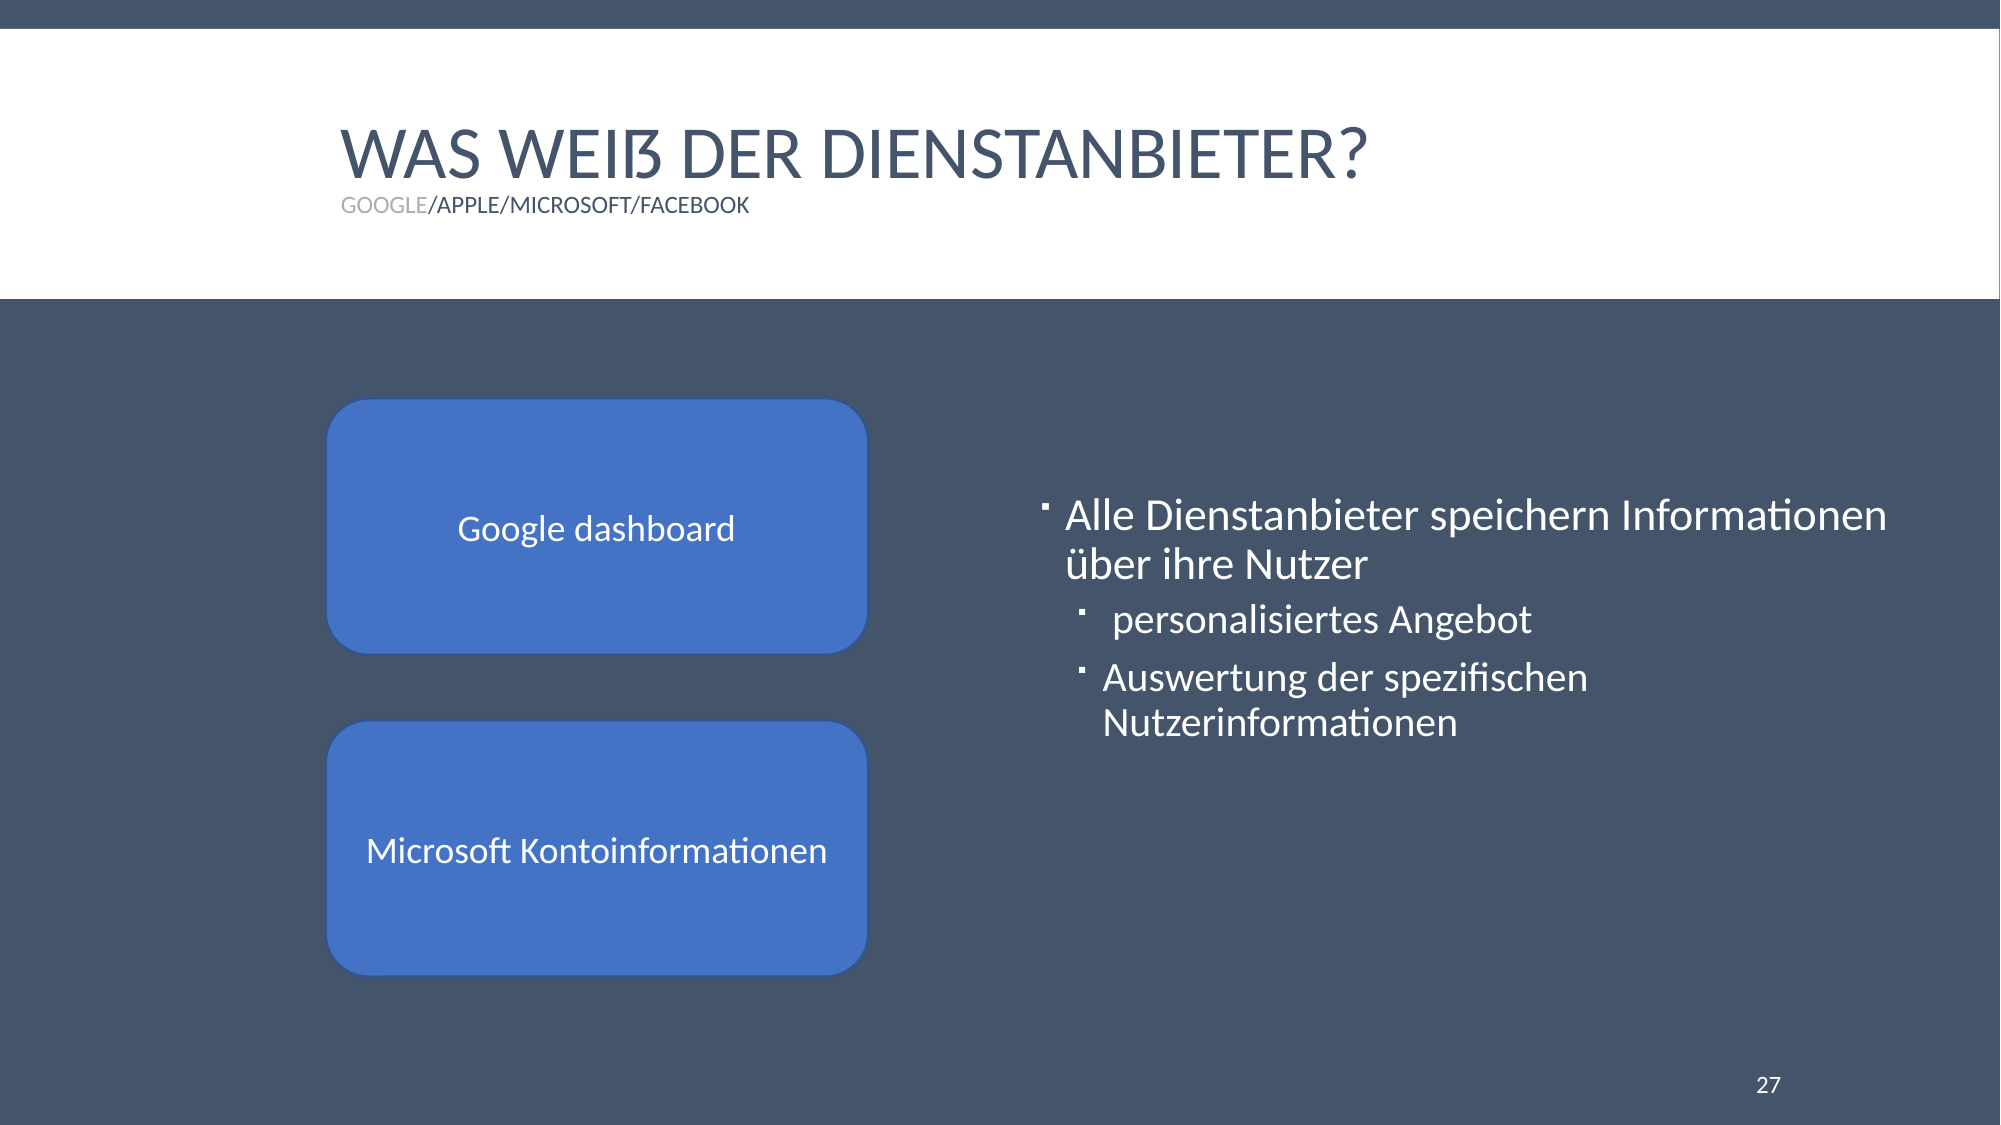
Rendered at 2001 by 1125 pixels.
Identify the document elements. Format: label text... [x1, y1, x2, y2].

slide_number 27 [1748, 1053, 1904, 1114]
text_box Google dashboard [324, 397, 870, 656]
text_box Microsoft Kontoinformationen [324, 719, 870, 978]
list Alle Dienstanbieter speichern Informationen über ihre Nutzer personalisiertes Angebot Auswertung der spezifischen Nutzerinformationen [1020, 483, 1913, 879]
title Was weiß der Dienstanbieter? Google/Apple/Microsoft/Facebook [325, 92, 1620, 244]
